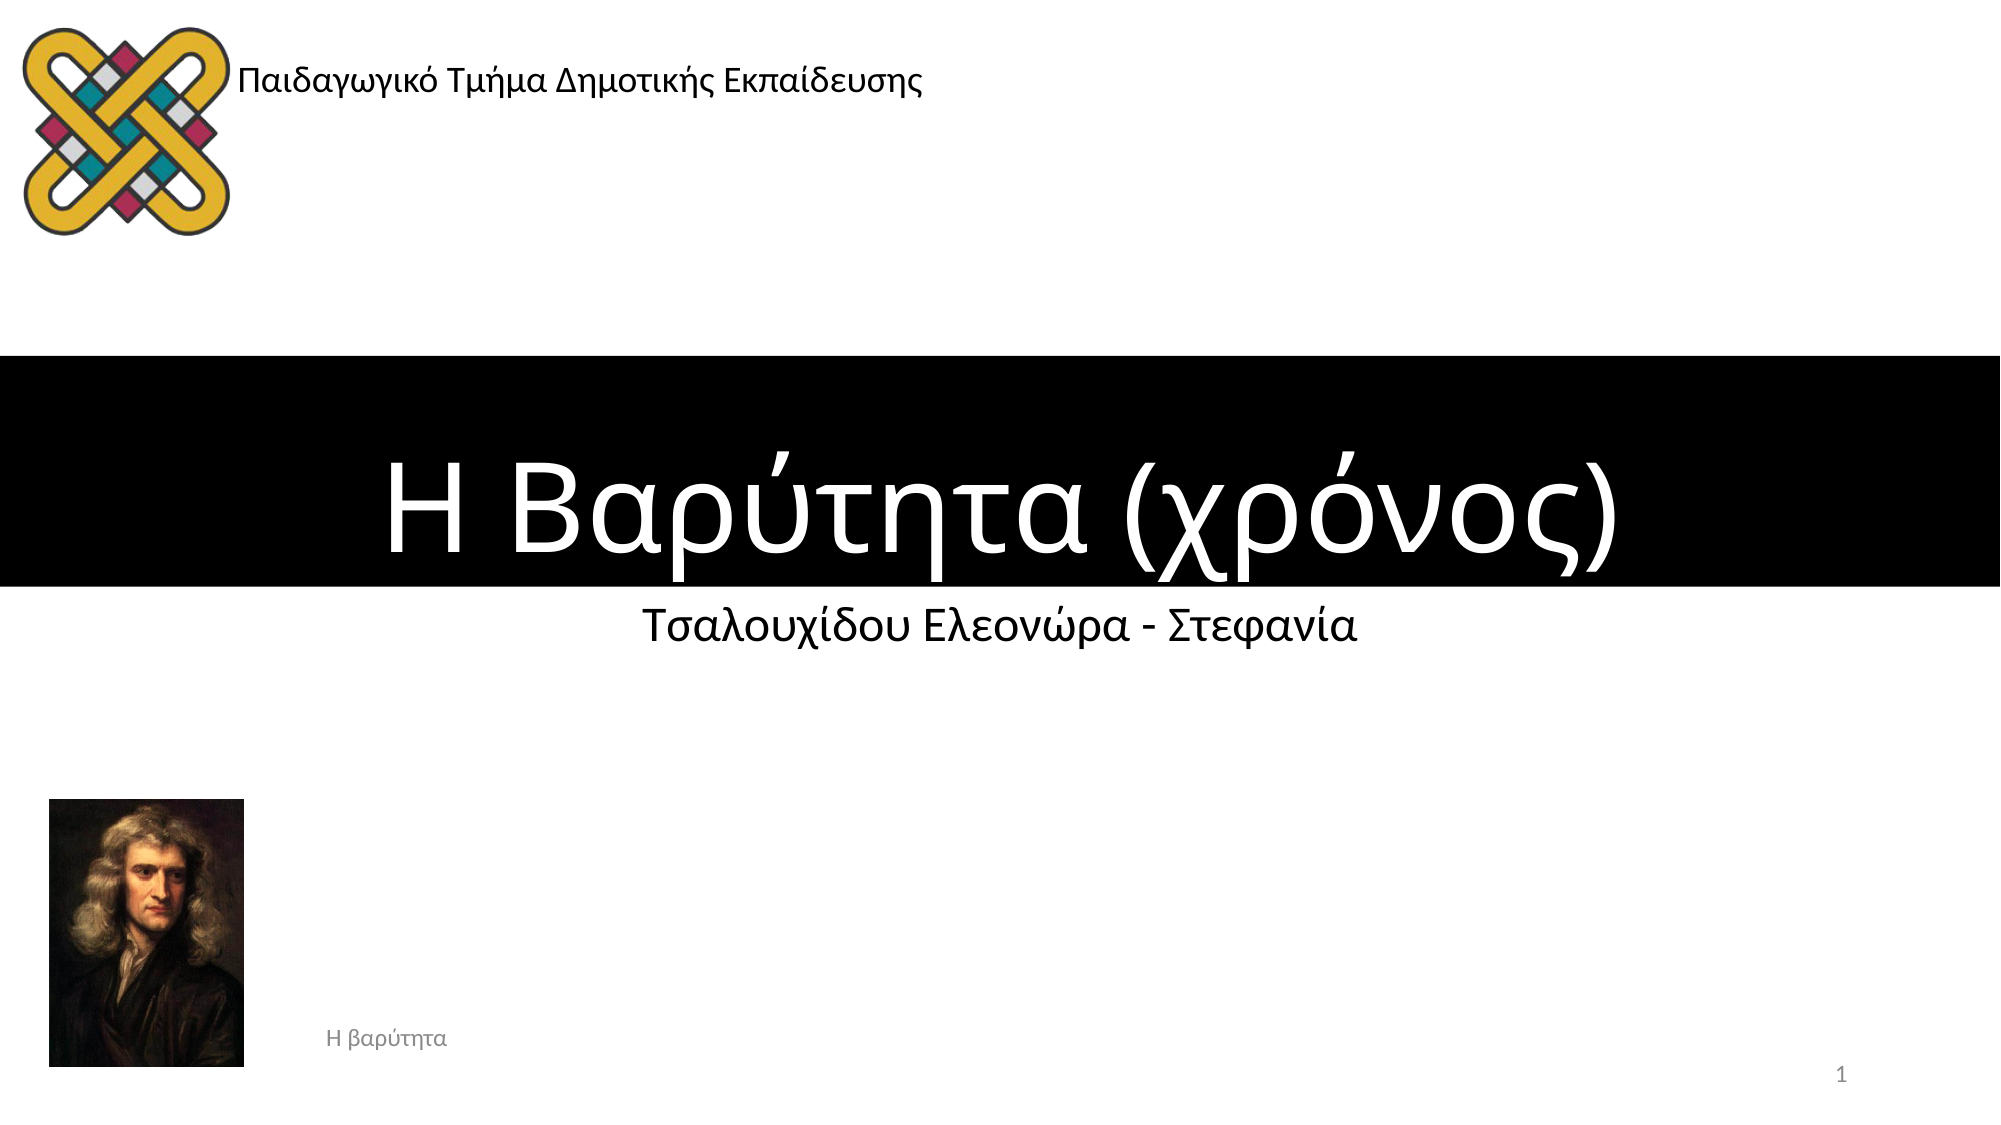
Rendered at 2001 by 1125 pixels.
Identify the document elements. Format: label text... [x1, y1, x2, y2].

title Η Βαρύτητα (χρόνος) [0, 355, 2000, 587]
picture [0, 5, 252, 258]
picture [49, 799, 244, 1006]
footer Η βαρύτητα [49, 1006, 725, 1067]
slide_number 1 [1412, 1042, 1863, 1103]
subtitle Τσαλουχίδου Ελεονώρα - Στεφανία [249, 590, 1750, 863]
text_box Παιδαγωγικό Τμήμα Δημοτικής Εκπαίδευσης [222, 48, 939, 108]
